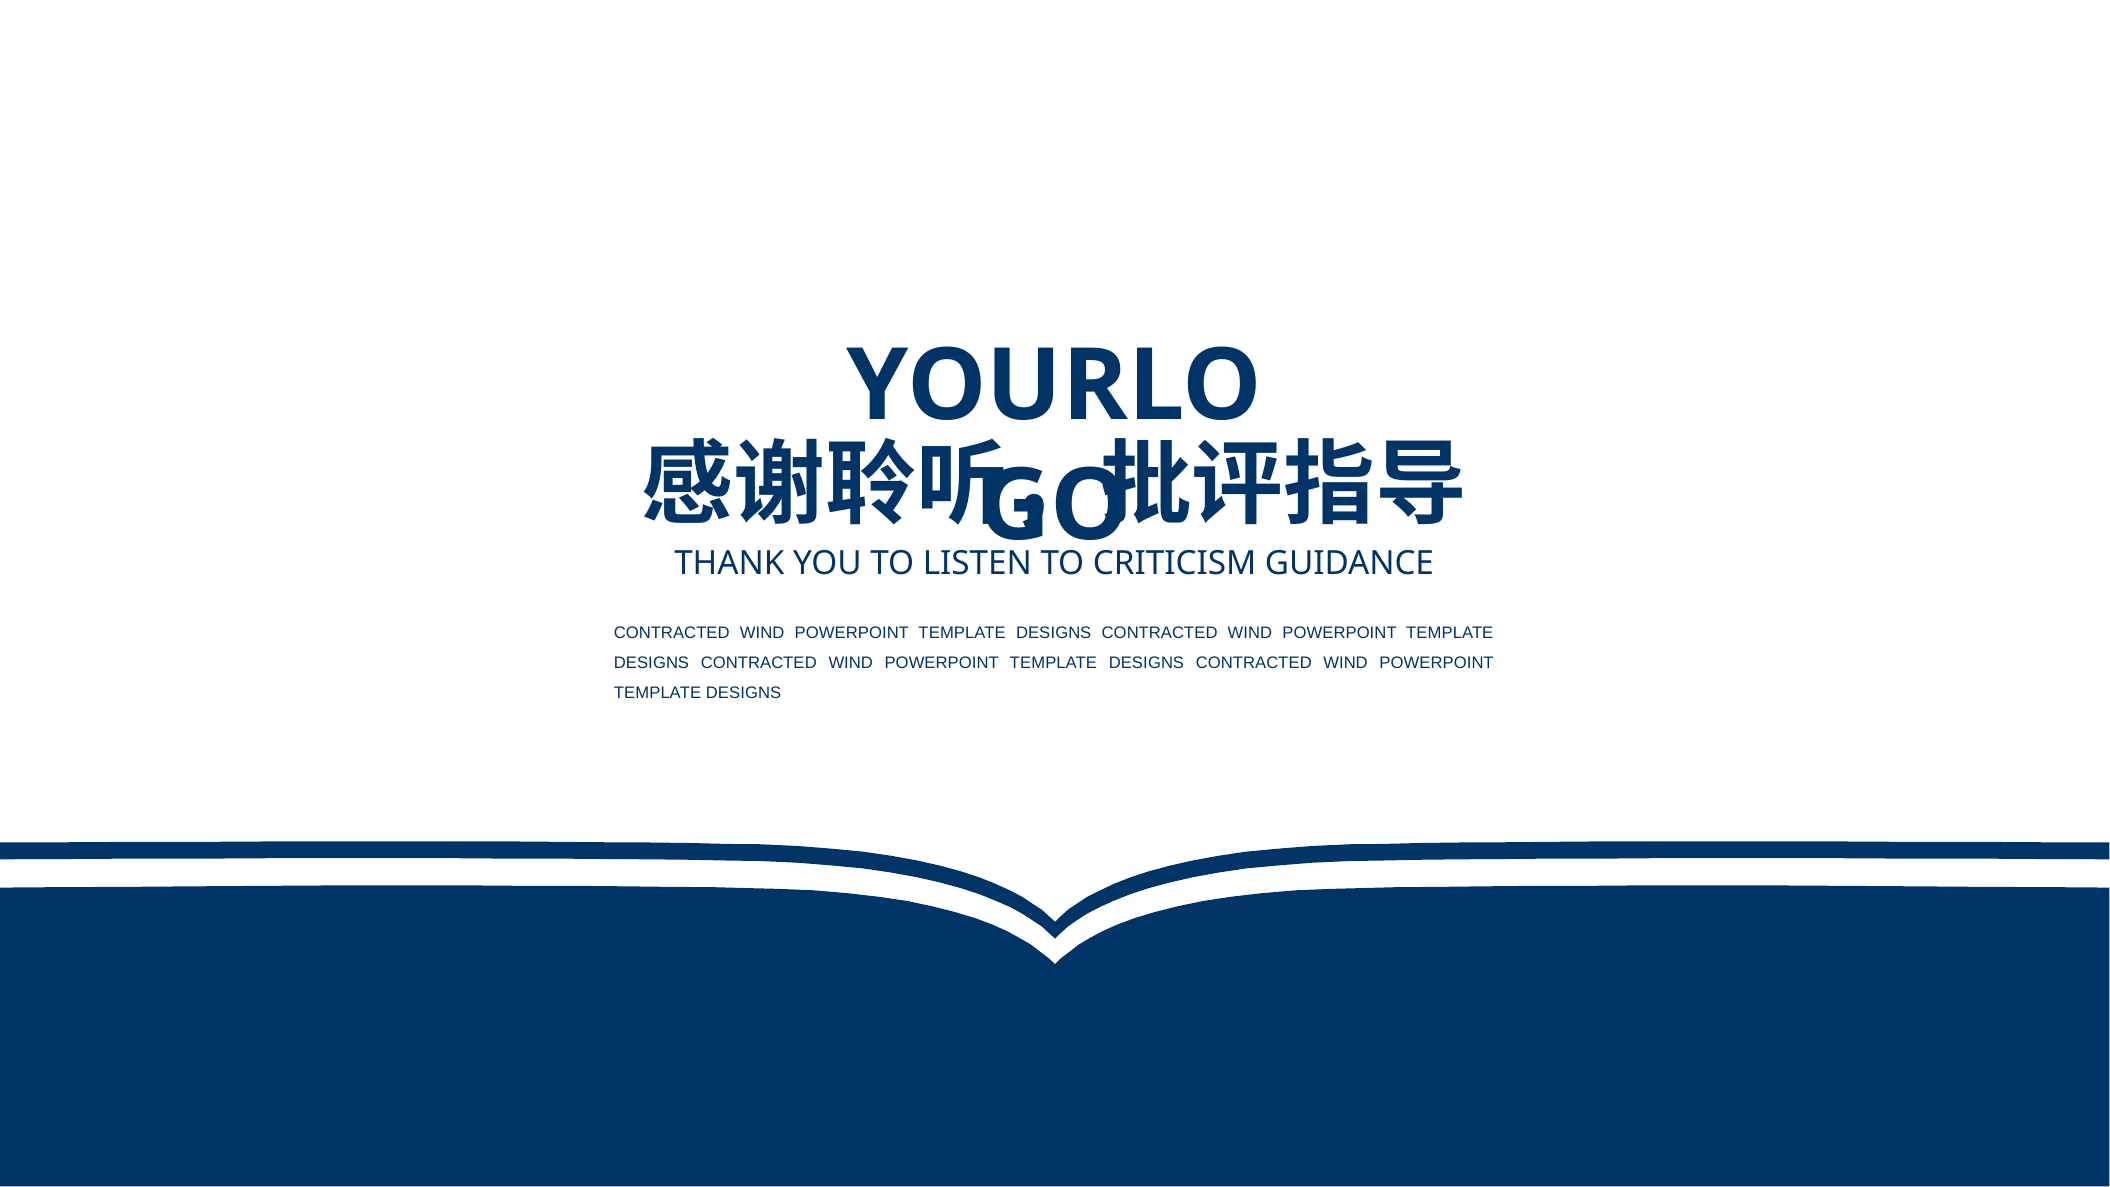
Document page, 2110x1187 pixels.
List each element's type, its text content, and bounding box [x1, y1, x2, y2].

text_box [0, 885, 2110, 1187]
text_box [0, 841, 2110, 939]
text_box CONTRACTED WIND POWERPOINT TEMPLATE DESIGNS CONTRACTED WIND POWERPOINT TEMPLATE DESIGNS CONTRACTED WIND POWERPOINT TEMPLATE DESIGNS CONTRACTED WIND POWERPOINT TEMPLATE DESIGNS [614, 611, 1496, 702]
text_box YOURLOGO [823, 319, 1286, 424]
text_box 感谢聆听，批评指导 Thank you to listen to criticism guidance [497, 424, 1612, 582]
